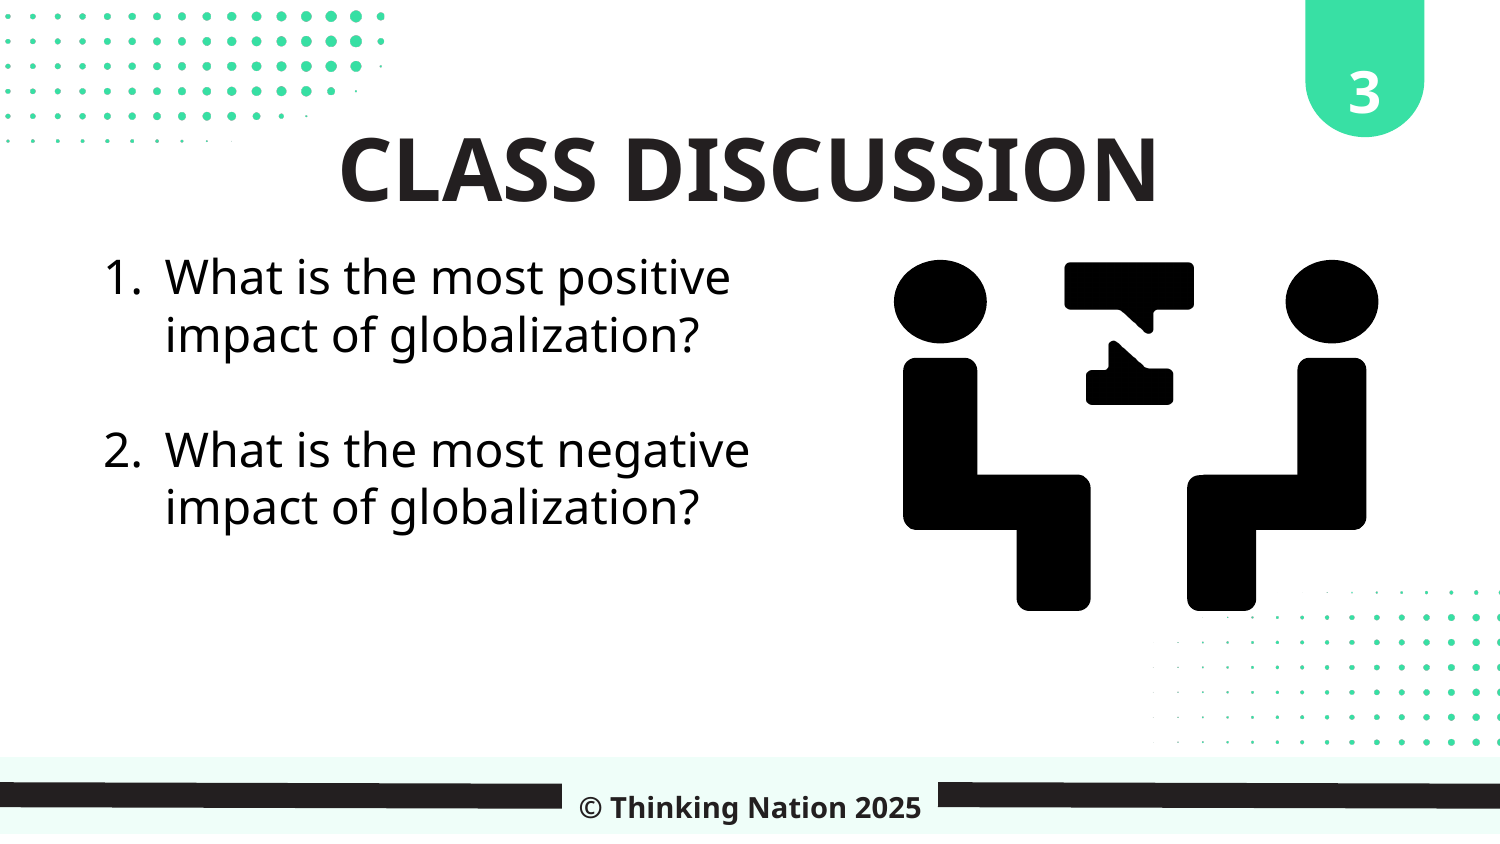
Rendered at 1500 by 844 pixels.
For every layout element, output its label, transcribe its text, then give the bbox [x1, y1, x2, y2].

text_box What is the most positive impact of globalization? What is the most negative impact of globalization? [89, 189, 790, 535]
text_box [1300, 0, 1430, 138]
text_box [894, 233, 1378, 611]
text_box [0, 756, 1500, 835]
text_box [1128, 590, 1500, 755]
text_box CLASS DISCUSSION [209, 71, 1291, 219]
text_box [0, 0, 385, 144]
